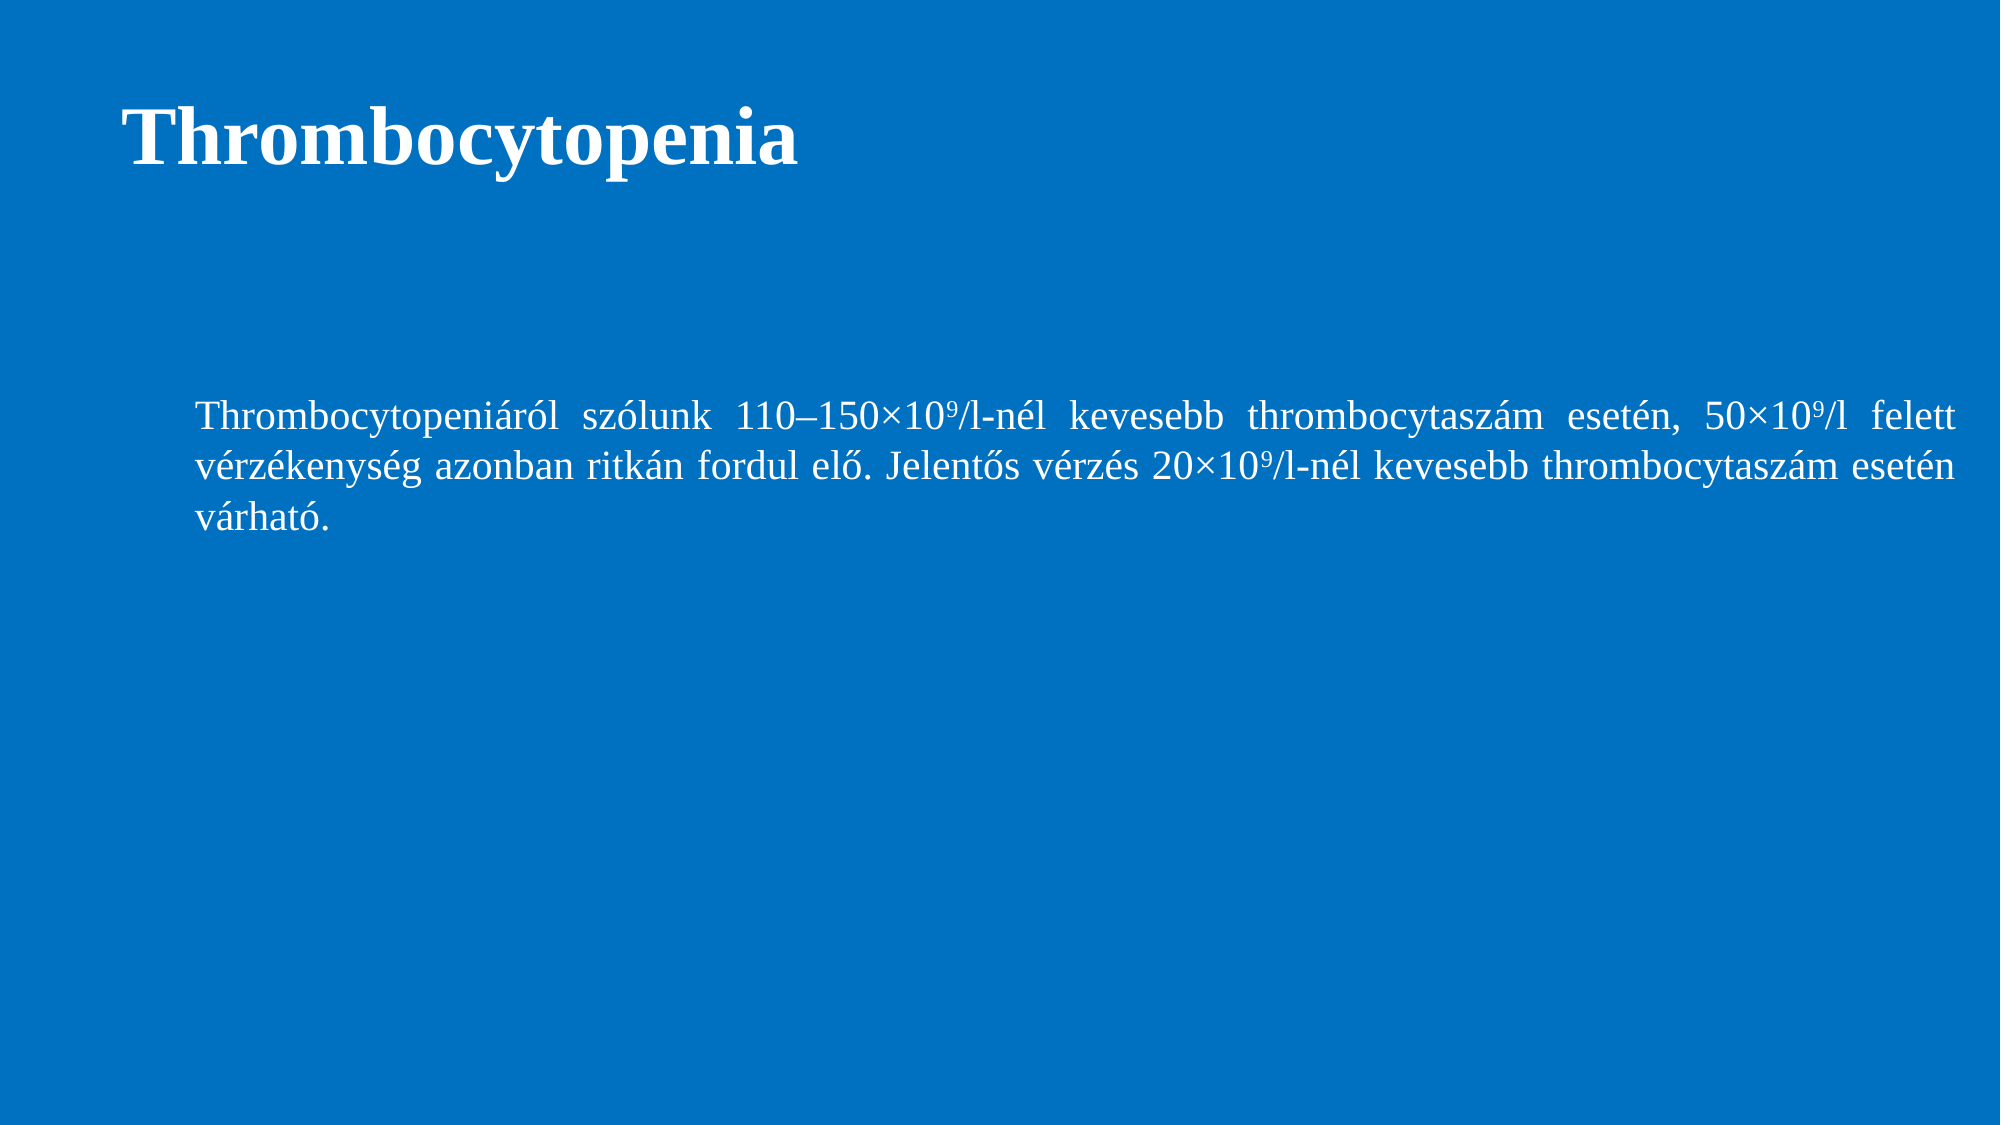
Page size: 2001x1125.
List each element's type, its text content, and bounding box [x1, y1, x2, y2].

title Thrombocytopenia [106, 74, 1649, 304]
list Thrombocytopeniáról szólunk 110–150×109/l-nél kevesebb thrombocytaszám esetén, 50×109/l felett vérzékenység azonban ritkán fordul elő. Jelentős vérzés 20×109/l-nél kevesebb thrombocytaszám esetén várható. [179, 380, 1972, 1036]
